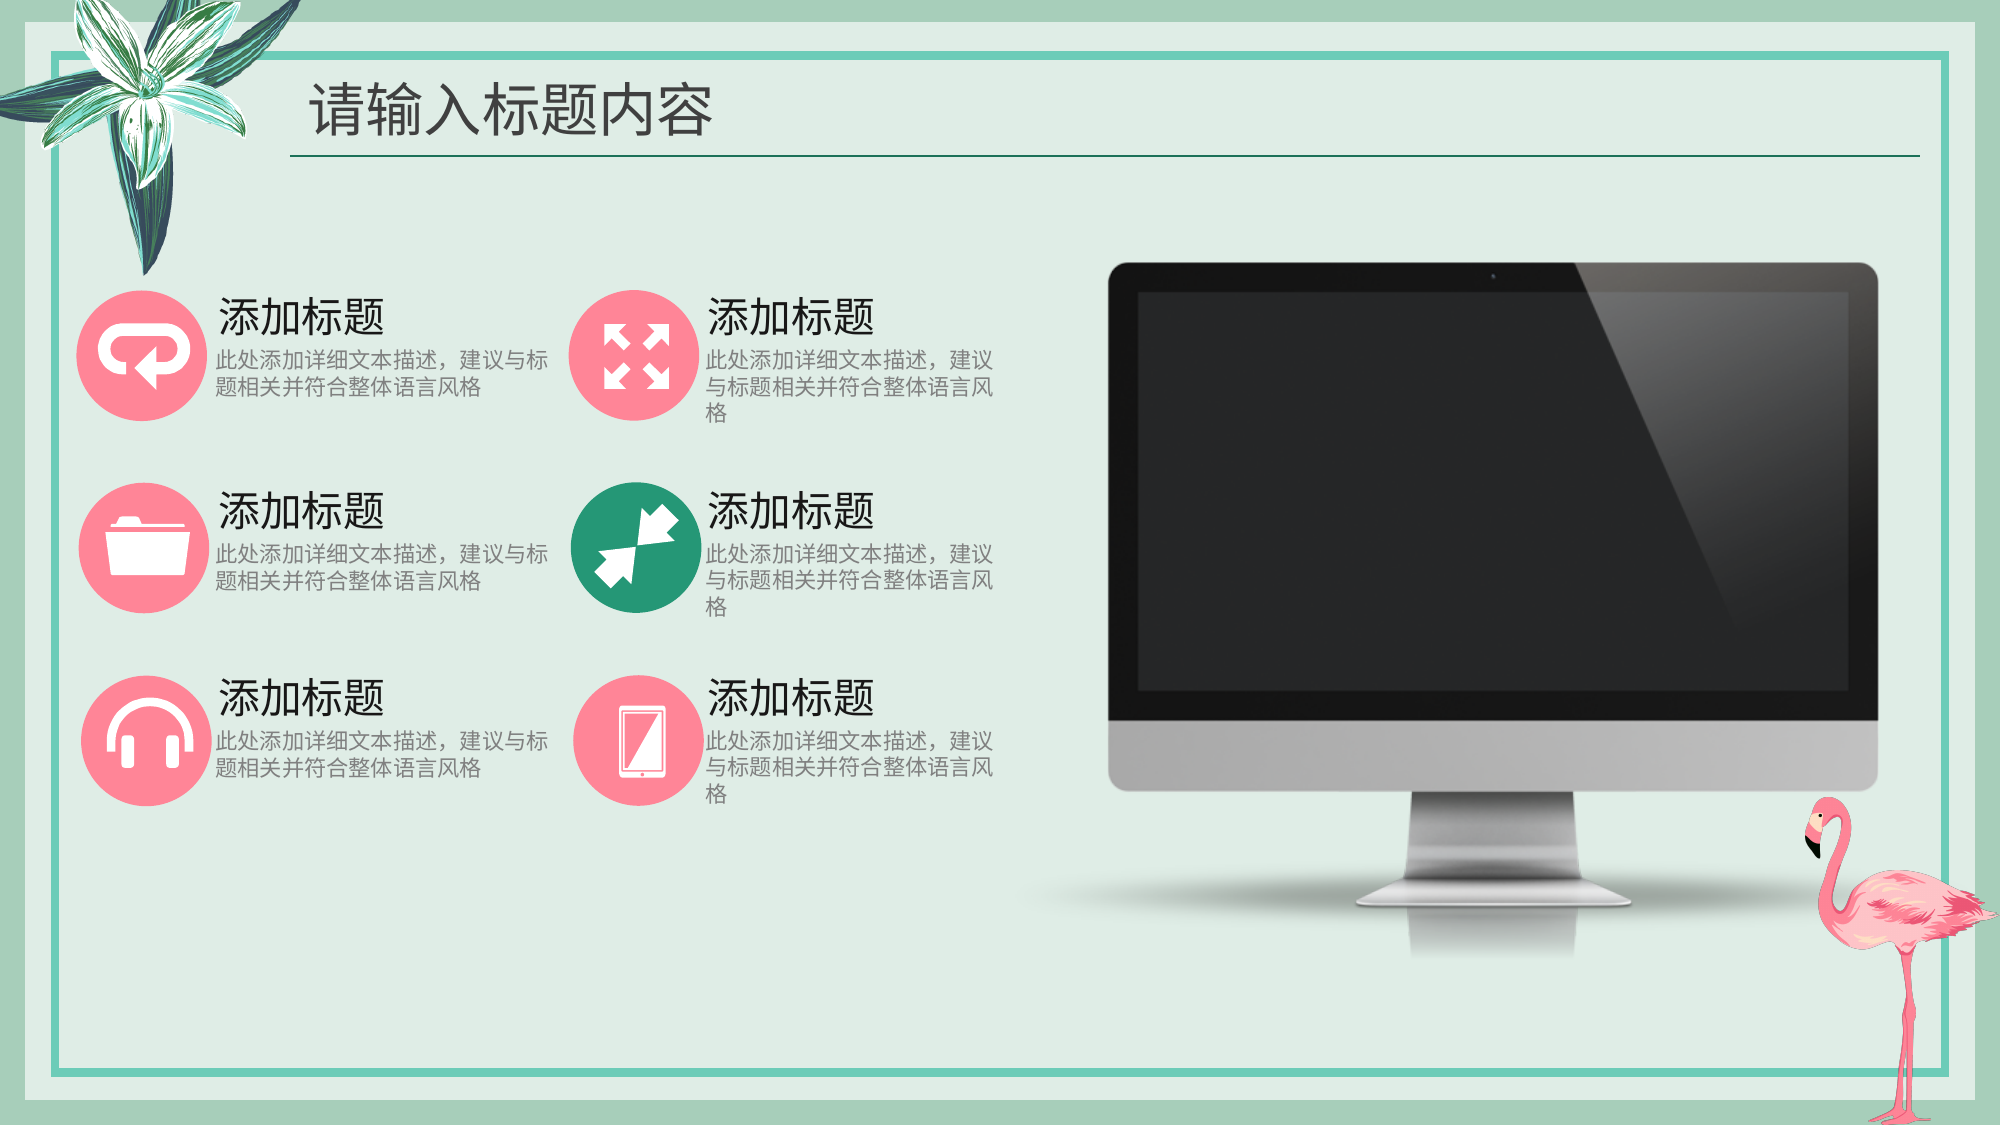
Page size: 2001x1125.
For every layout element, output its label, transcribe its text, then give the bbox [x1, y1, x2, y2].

text_box 此处添加详细文本描述，建议与标题相关并符合整体语言风格 [216, 533, 564, 602]
text_box 添加标题 [203, 664, 583, 720]
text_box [76, 666, 219, 807]
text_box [564, 281, 706, 421]
text_box 此处添加详细文本描述，建议与标题相关并符合整体语言风格 [690, 532, 1021, 628]
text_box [72, 281, 214, 422]
text_box 此处添加详细文本描述，建议与标题相关并符合整体语言风格 [690, 719, 1021, 815]
text_box 添加标题 [214, 283, 564, 339]
picture [0, 0, 321, 280]
text_box 请输入标题内容 [292, 65, 730, 151]
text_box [594, 503, 679, 589]
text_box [564, 471, 706, 613]
text_box 此处添加详细文本描述，建议与标题相关并符合整体语言风格 [214, 339, 564, 408]
text_box 添加标题 [203, 477, 564, 533]
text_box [105, 516, 190, 576]
text_box 添加标题 [693, 663, 1023, 729]
text_box 添加标题 [706, 282, 1023, 348]
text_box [604, 324, 669, 389]
text_box 此处添加详细文本描述，建议与标题相关并符合整体语言风格 [690, 338, 1021, 434]
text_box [74, 480, 216, 614]
text_box 添加标题 [706, 476, 1023, 542]
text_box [569, 666, 711, 806]
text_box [106, 697, 194, 768]
text_box 此处添加详细文本描述，建议与标题相关并符合整体语言风格 [219, 720, 569, 789]
picture [1005, 171, 2000, 1125]
